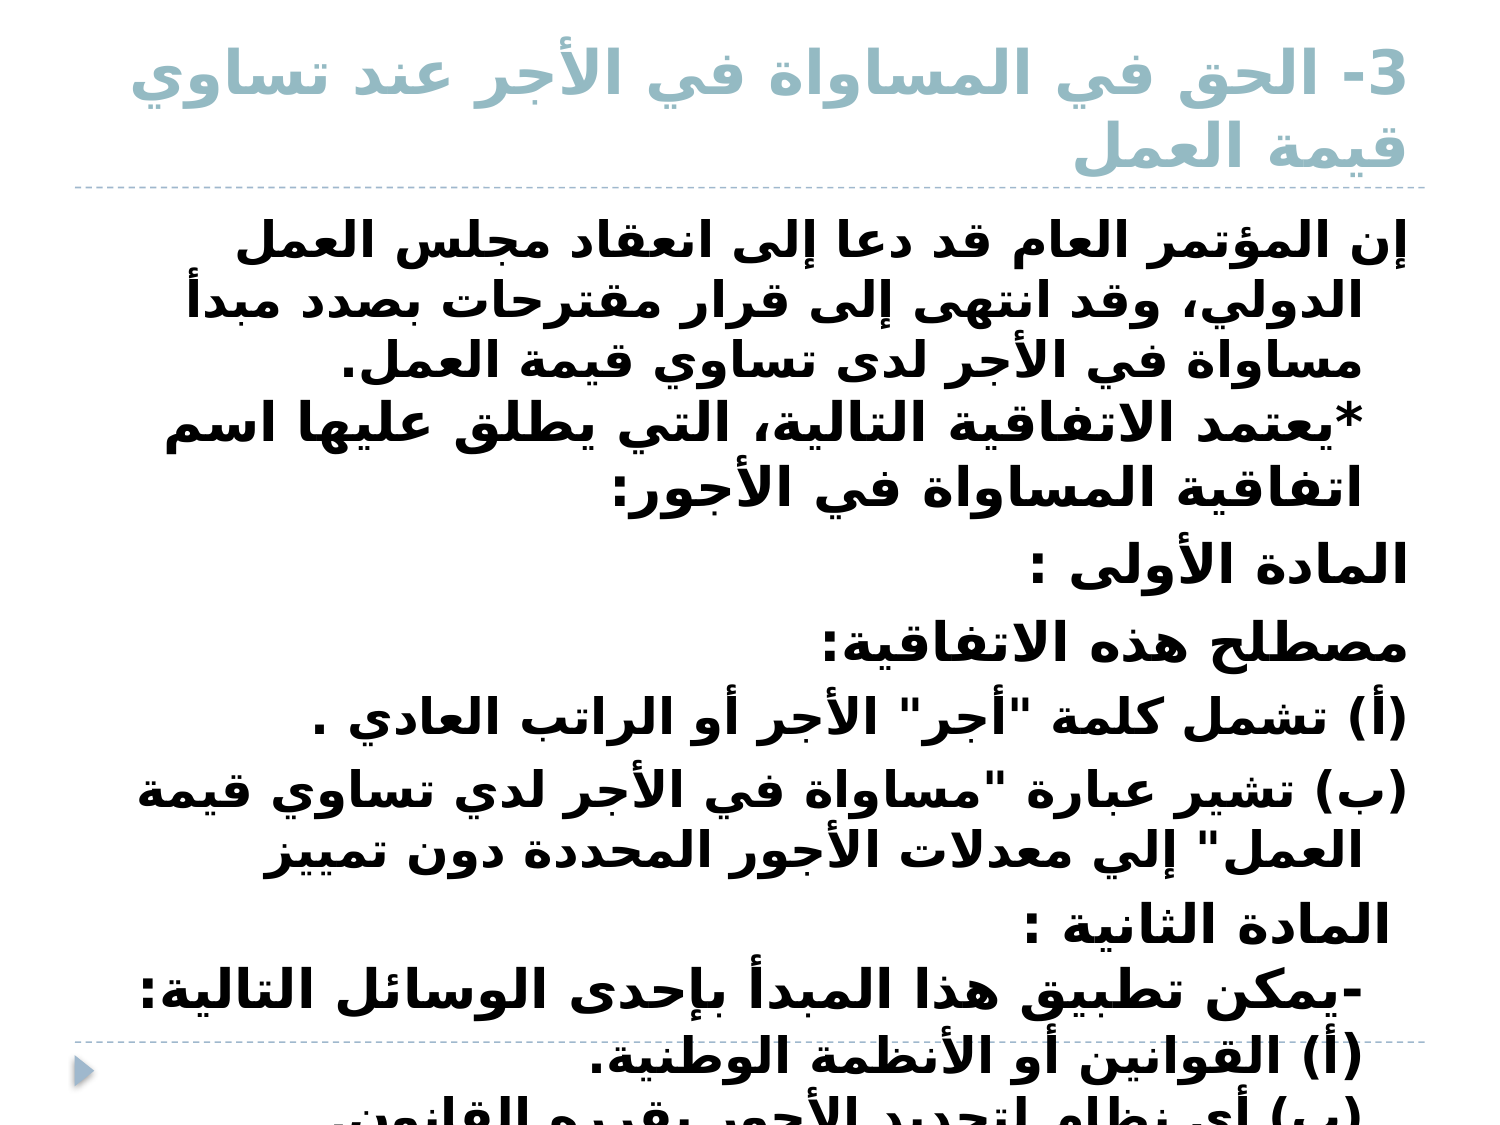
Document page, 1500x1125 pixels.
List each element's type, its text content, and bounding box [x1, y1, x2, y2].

list إن المؤتمر العام قد دعا إلى انعقاد مجلس العمل الدولي، وقد انتهى إلى قرار مقترحات بصدد مبدأ مساواة في الأجر لدى تساوي قيمة العمل. *يعتمد الاتفاقية التالية، التي يطلق عليها اسم اتفاقية المساواة في الأجور: المادة الأولى : مصطلح هذه الاتفاقية: (أ) تشمل كلمة "أجر" الأجر أو الراتب العادي . (ب) تشير عبارة "مساواة في الأجر لدي تساوي قيمة العمل" إلي معدلات الأجور المحددة دون تمييز المادة الثانية : -يمكن تطبيق هذا المبدأ بإحدى الوسائل التالية: (أ) القوانين أو الأنظمة الوطنية. (ب) أي نظام لتحديد الأجور يقرره القانون. (ج) الاتفاقات الجماعية بين أصحاب العمل أو العمال. [75, 200, 1425, 1010]
title 3- الحق في المساواة في الأجر عند تساوي قيمة العمل [75, 24, 1425, 188]
